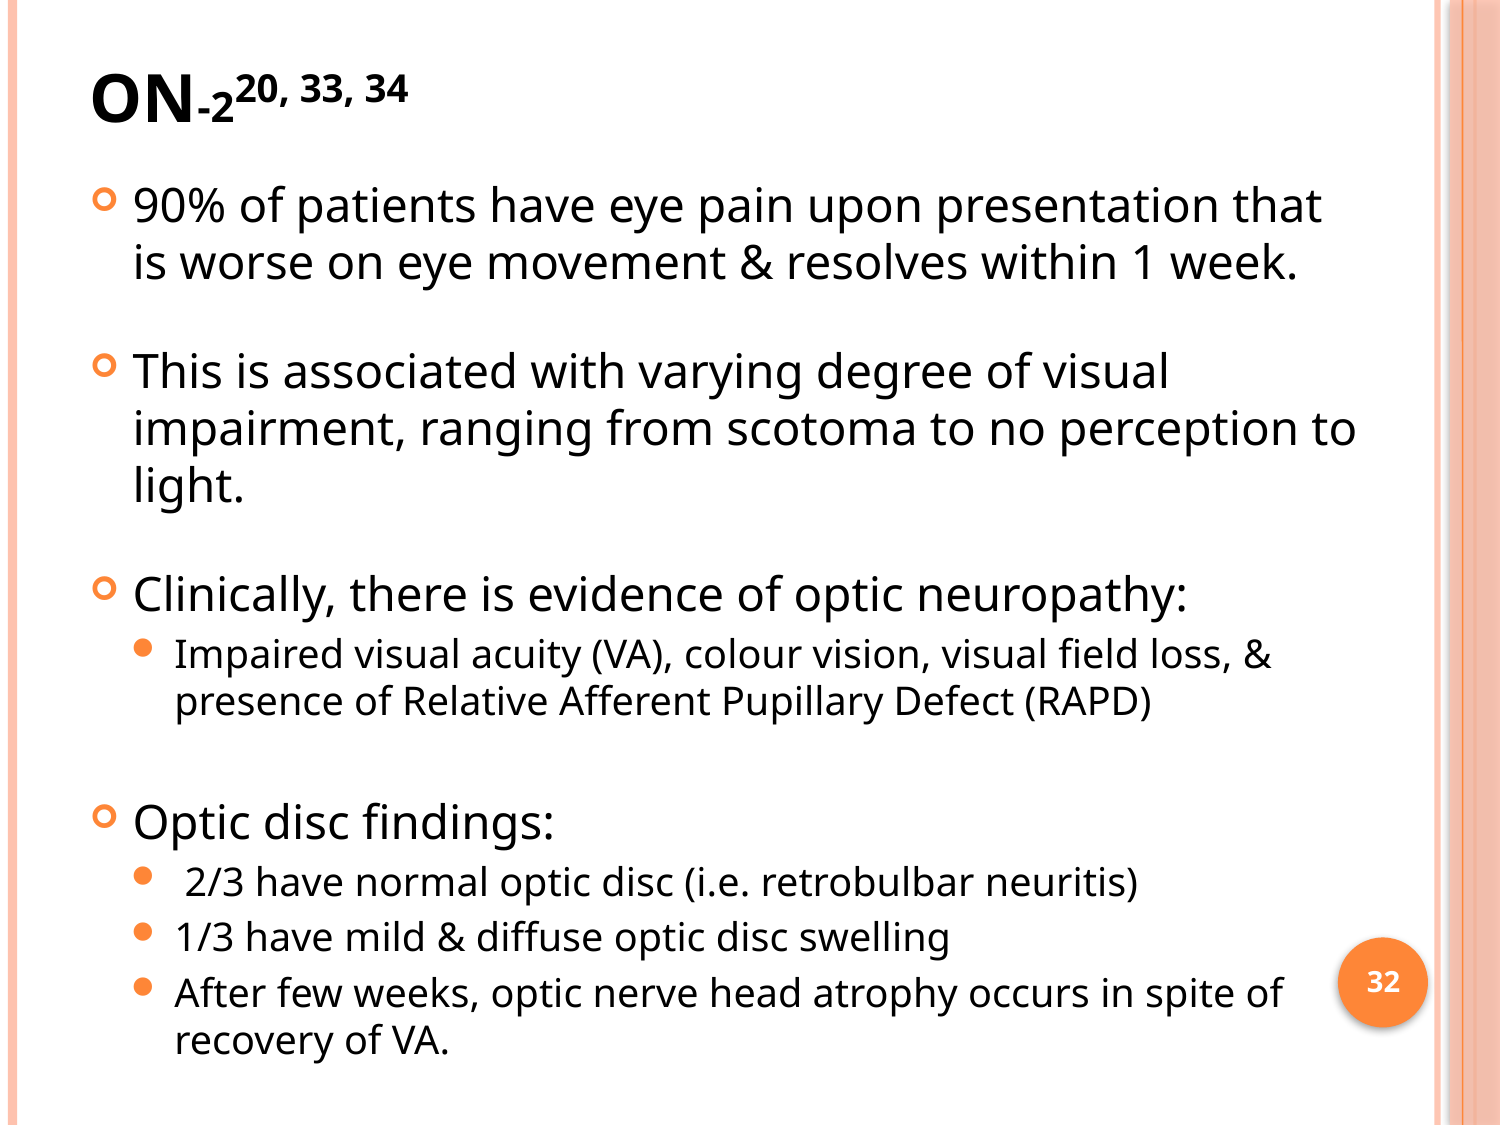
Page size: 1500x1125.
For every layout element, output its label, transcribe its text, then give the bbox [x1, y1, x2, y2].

title ON-220, 33, 34 [75, 29, 1300, 144]
slide_number 32 [1333, 940, 1434, 1027]
list 90% of patients have eye pain upon presentation that is worse on eye movement & resolves within 1 week. This is associated with varying degree of visual impairment, ranging from scotoma to no perception to light. Clinically, there is evidence of optic neuropathy: Impaired visual acuity (VA), colour vision, visual field loss, & presence of Relative Afferent Pupillary Defect (RAPD) Optic disc findings: 2/3 have normal optic disc (i.e. retrobulbar neuritis) 1/3 have mild & diffuse optic disc swelling After few weeks, optic nerve head atrophy occurs in spite of recovery of VA. [75, 167, 1374, 1083]
